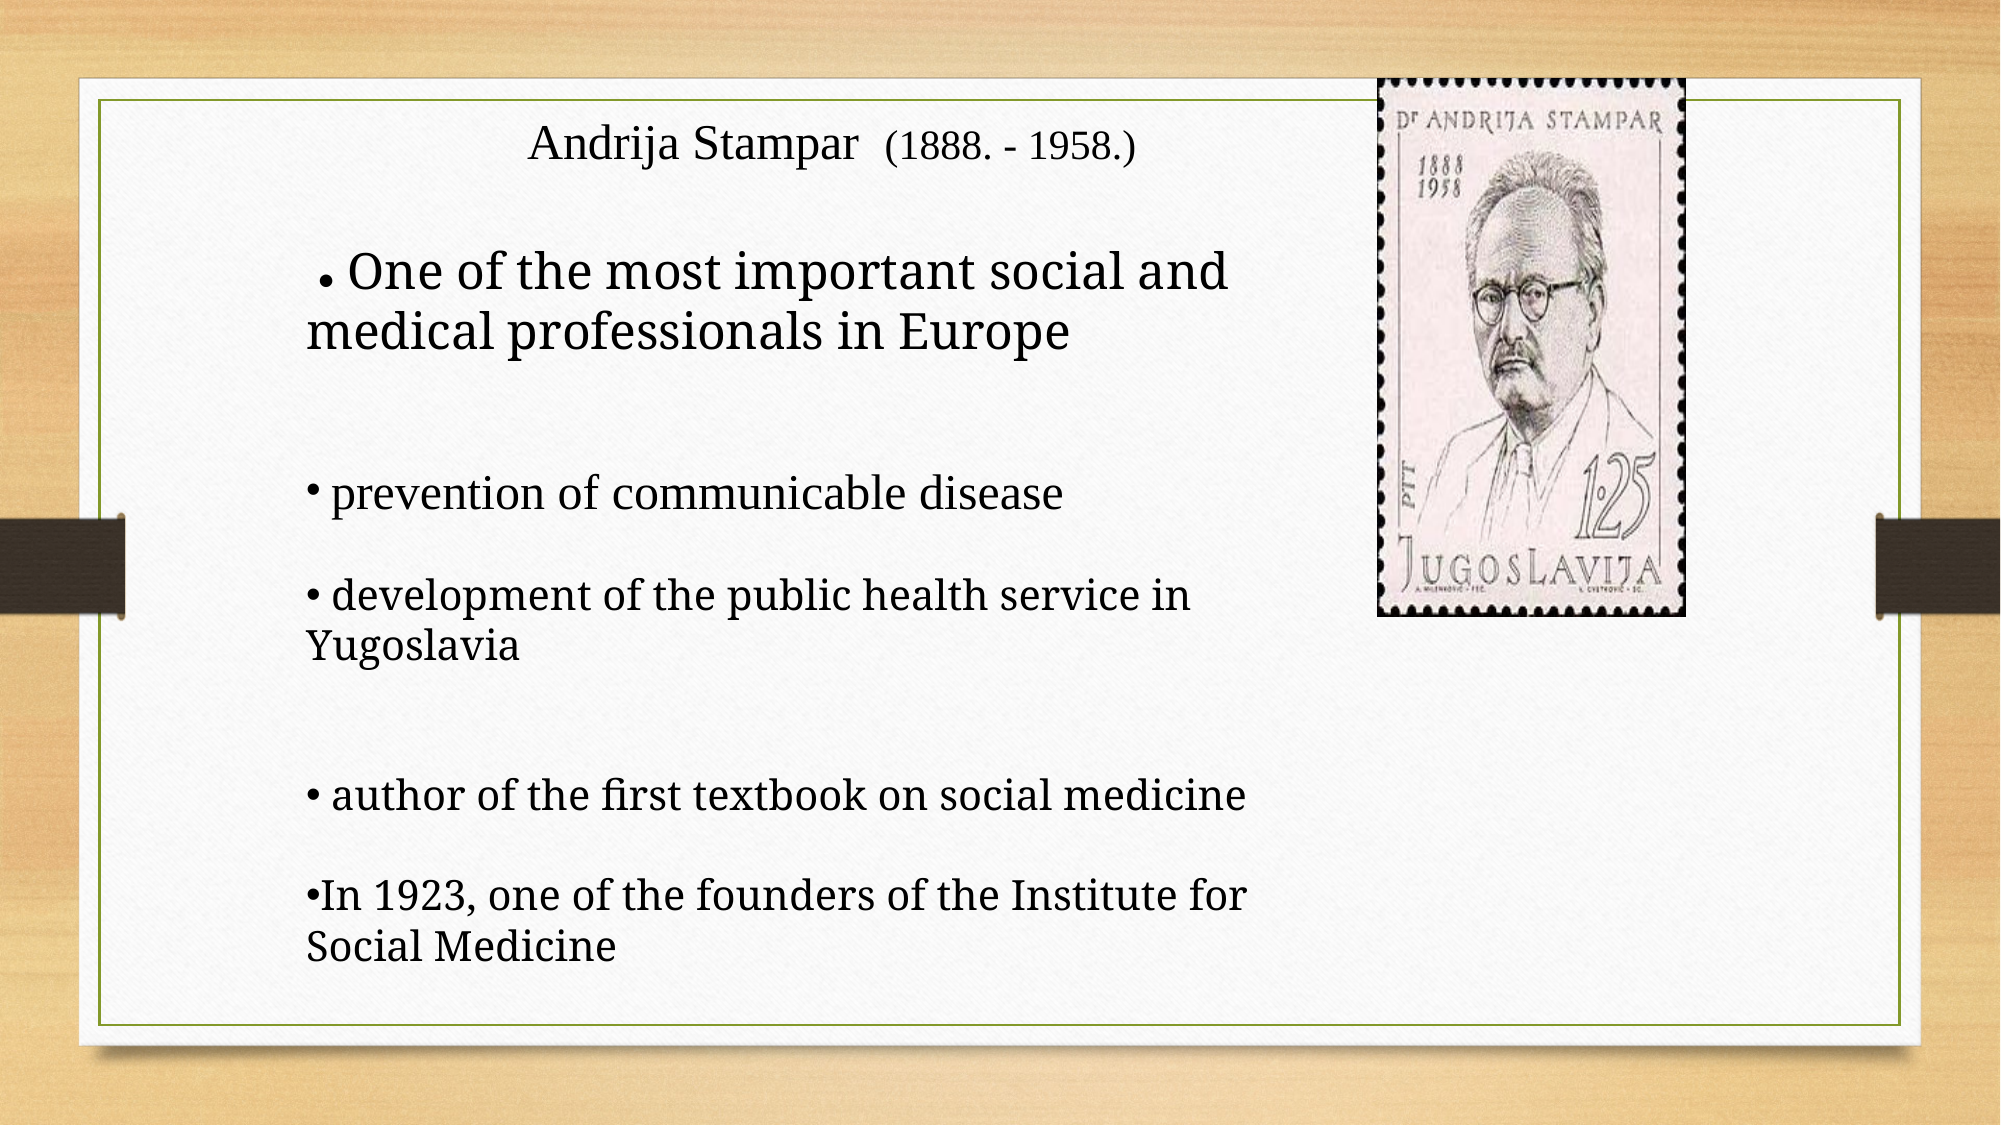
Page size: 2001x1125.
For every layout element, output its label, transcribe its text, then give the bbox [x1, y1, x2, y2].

text_box Аndrija Stampar (1888. - 1958.) [308, 101, 1343, 177]
picture [0, 0, 2001, 1125]
text_box ● One of the most important social and medical professionals in Europe prevention of communicable disease development of the public health service in Yugoslavia author of the first textbook on social medicine In 1923, one of the founders of the Institute for Social Medicine [291, 231, 1390, 1032]
